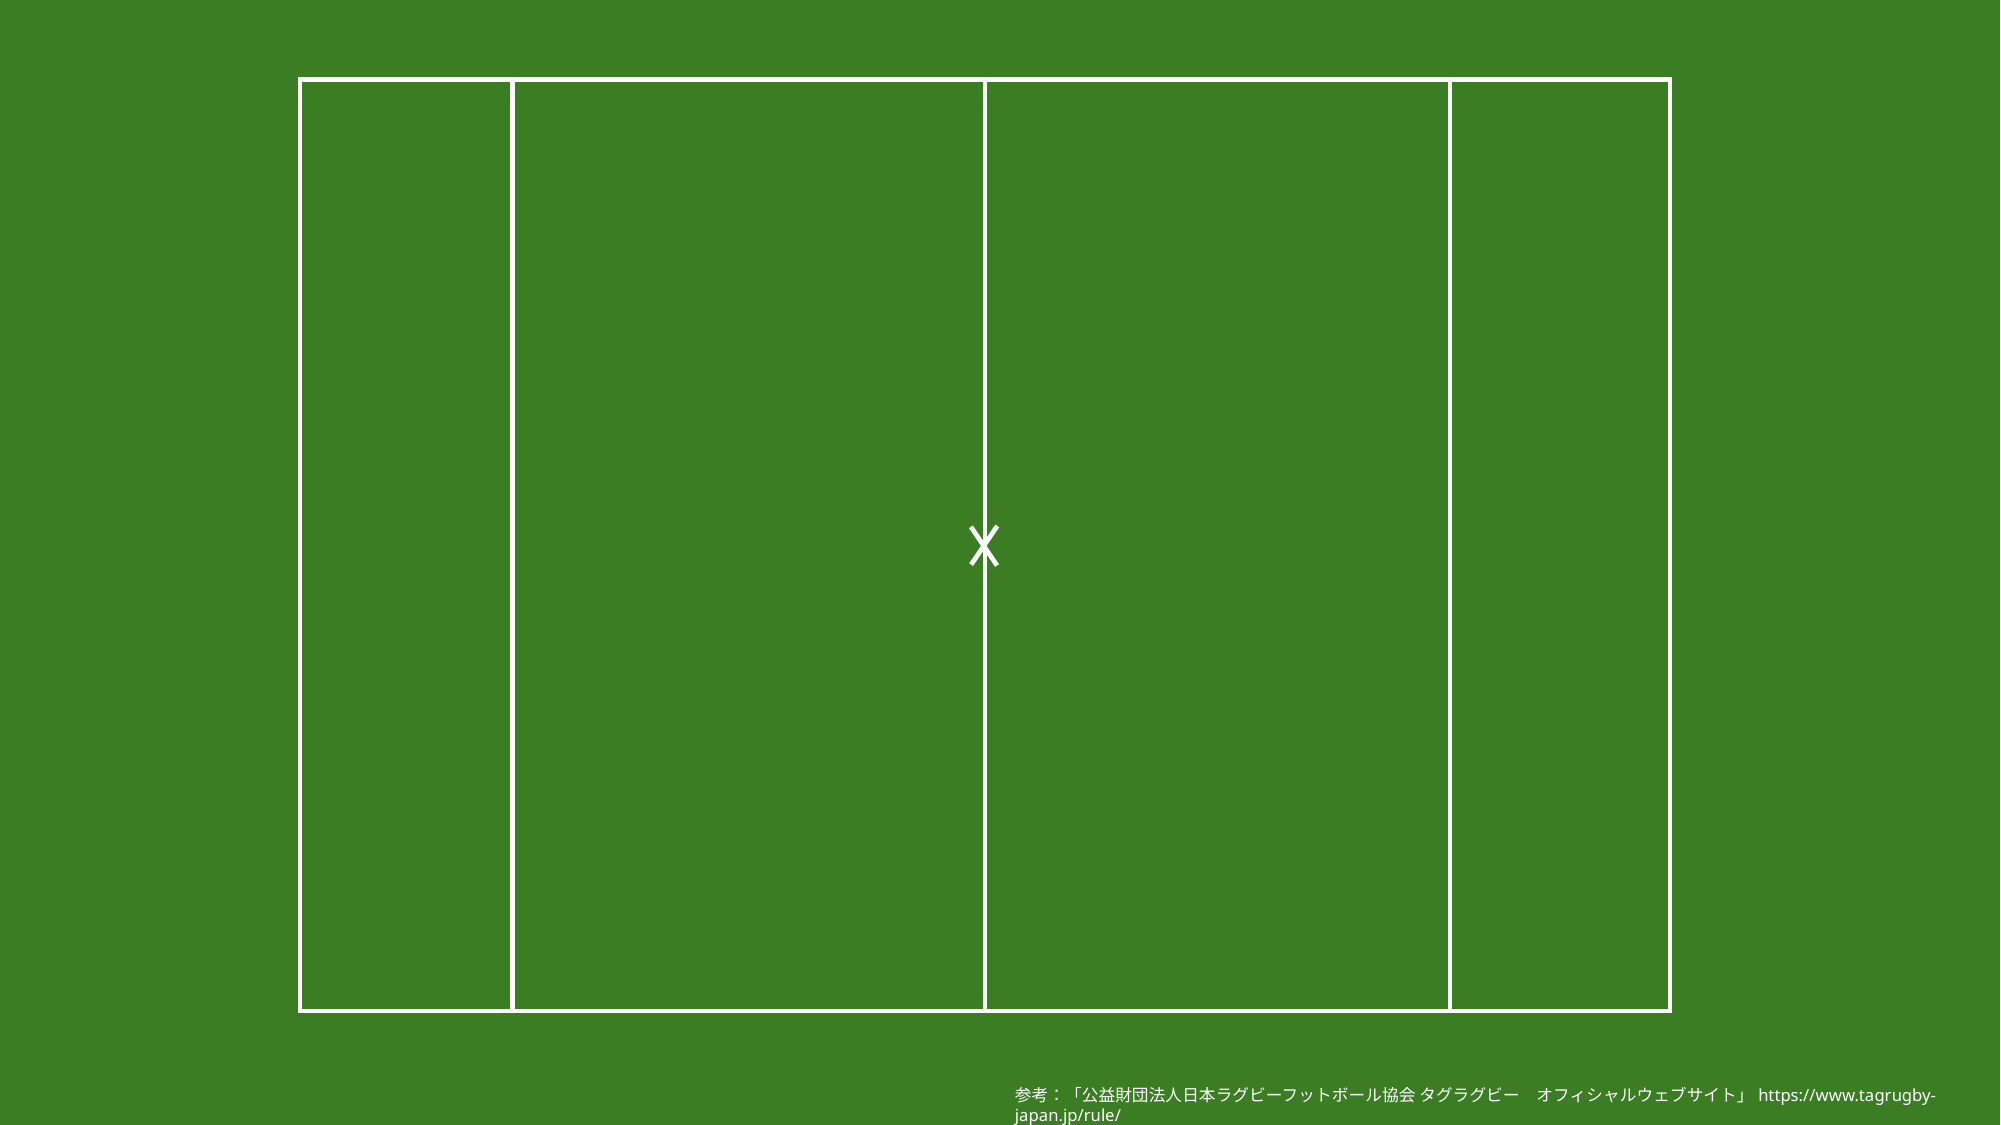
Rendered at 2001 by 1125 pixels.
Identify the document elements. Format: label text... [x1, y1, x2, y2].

text_box 参考：「公益財団法人日本ラグビーフットボール協会 タグラグビー オフィシャルウェブサイト」https://www.tagrugby-japan.jp/rule/ [999, 1077, 1991, 1125]
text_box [299, 77, 1671, 1014]
